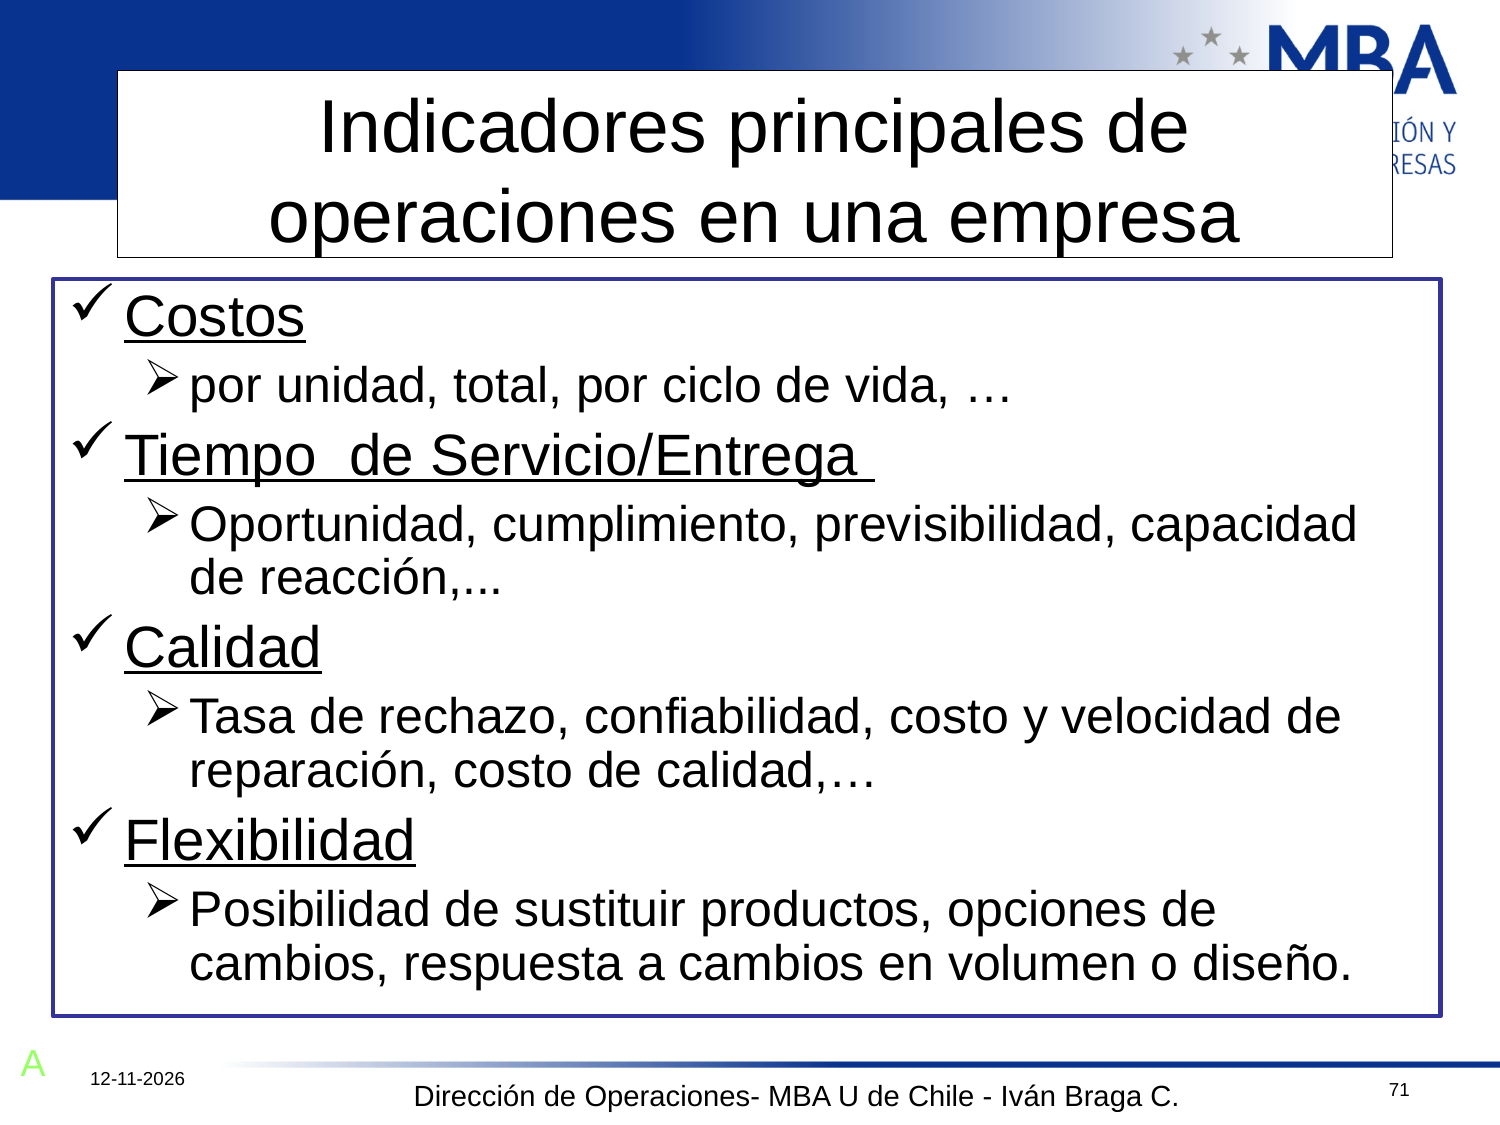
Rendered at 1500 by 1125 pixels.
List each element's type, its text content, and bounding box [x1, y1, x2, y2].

title Indicadores principales de operaciones en una empresa [117, 70, 1393, 258]
picture [0, 0, 1500, 1125]
text_box A [5, 1031, 61, 1092]
list Costos por unidad, total, por ciclo de vida, … Tiempo de Servicio/Entrega Oportunidad, cumplimiento, previsibilidad, capacidad de reacción,... Calidad Tasa de rechazo, confiabilidad, costo y velocidad de reparación, costo de calidad,… Flexibilidad Posibilidad de sustituir productos, opciones de cambios, respuesta a cambios en volumen o diseño. [51, 277, 1443, 1018]
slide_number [74, 1058, 426, 1103]
slide_number 71 [1234, 1070, 1426, 1125]
footer [501, 1070, 1034, 1125]
